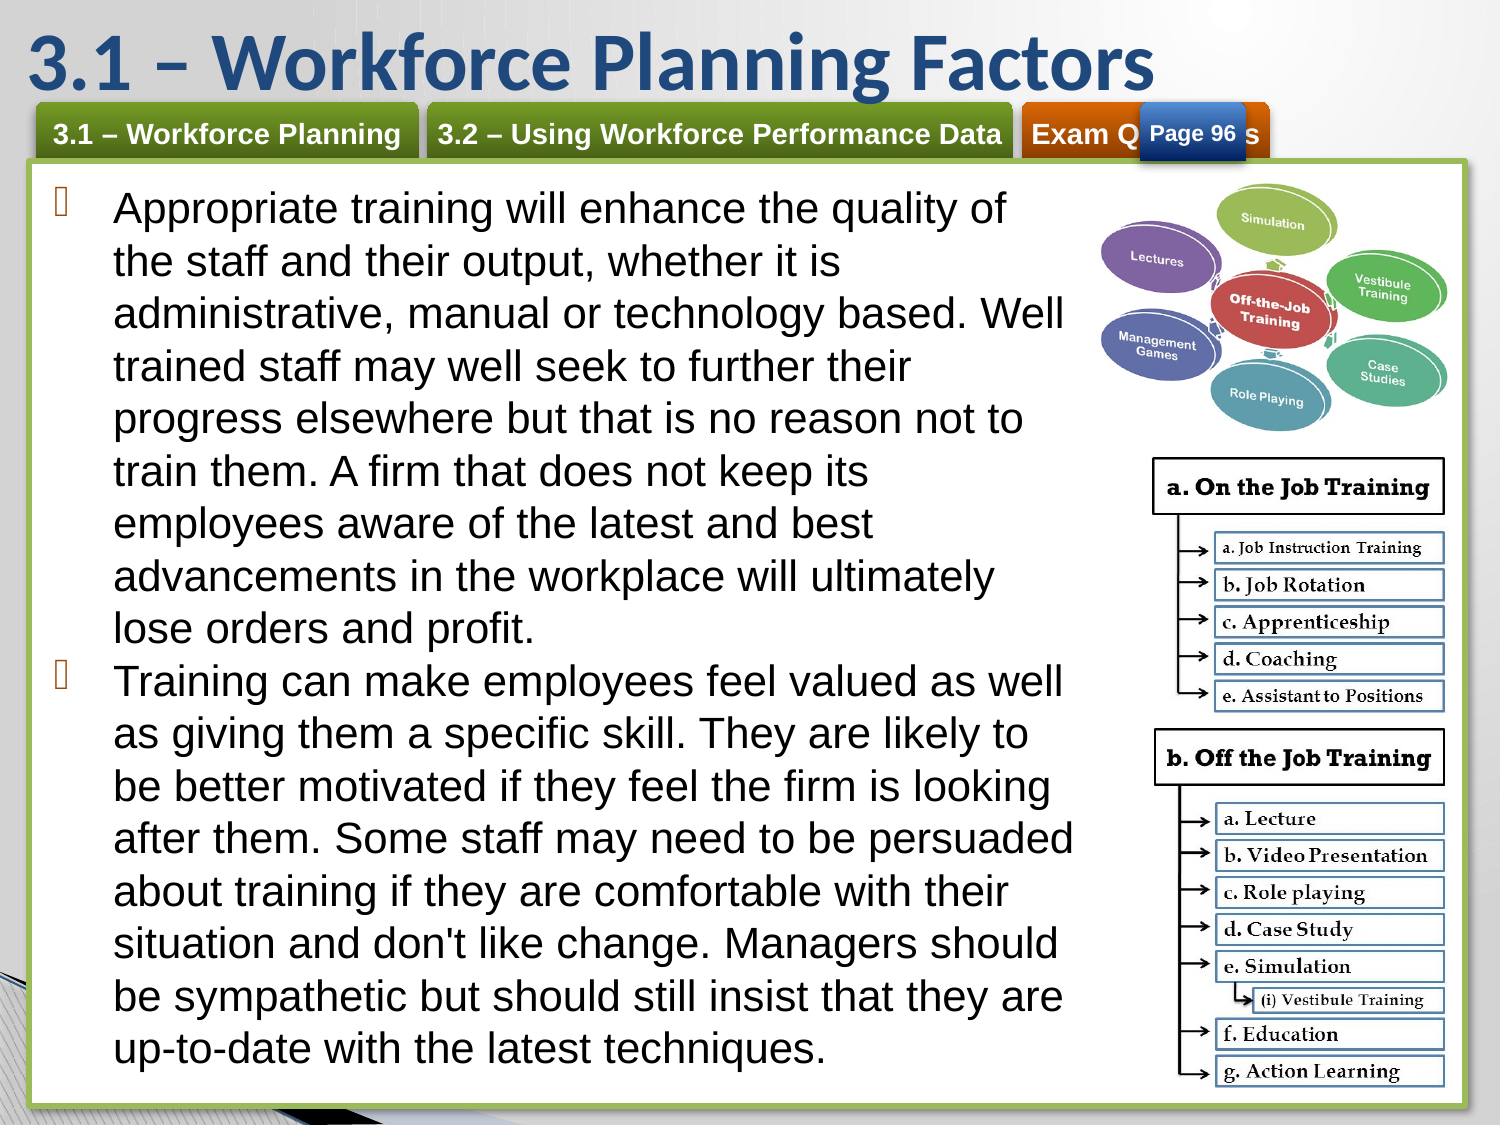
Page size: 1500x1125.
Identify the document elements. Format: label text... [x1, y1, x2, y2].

text_box Appropriate training will enhance the quality of the staff and their output, whether it is administrative, manual or technology based. Well trained staff may well seek to further their progress elsewhere but that is no reason not to train them. A firm that does not keep its employees aware of the latest and best advancements in the workplace will ultimately lose orders and profit. Training can make employees feel valued as well as giving them a specific skill. They are likely to be better motivated if they feel the firm is looking after them. Some staff may need to be persuaded about training if they are comfortable with their situation and don't like change. Managers should be sympathetic but should still insist that they are up-to-date with the latest techniques. [39, 172, 1093, 1080]
picture [281, 1114, 303, 1125]
picture [1151, 455, 1449, 713]
picture [1092, 177, 1449, 433]
picture [1151, 727, 1449, 1089]
text_box Page 96 [1139, 102, 1247, 161]
title 3.1 – Workforce Planning Factors [11, 11, 1465, 102]
